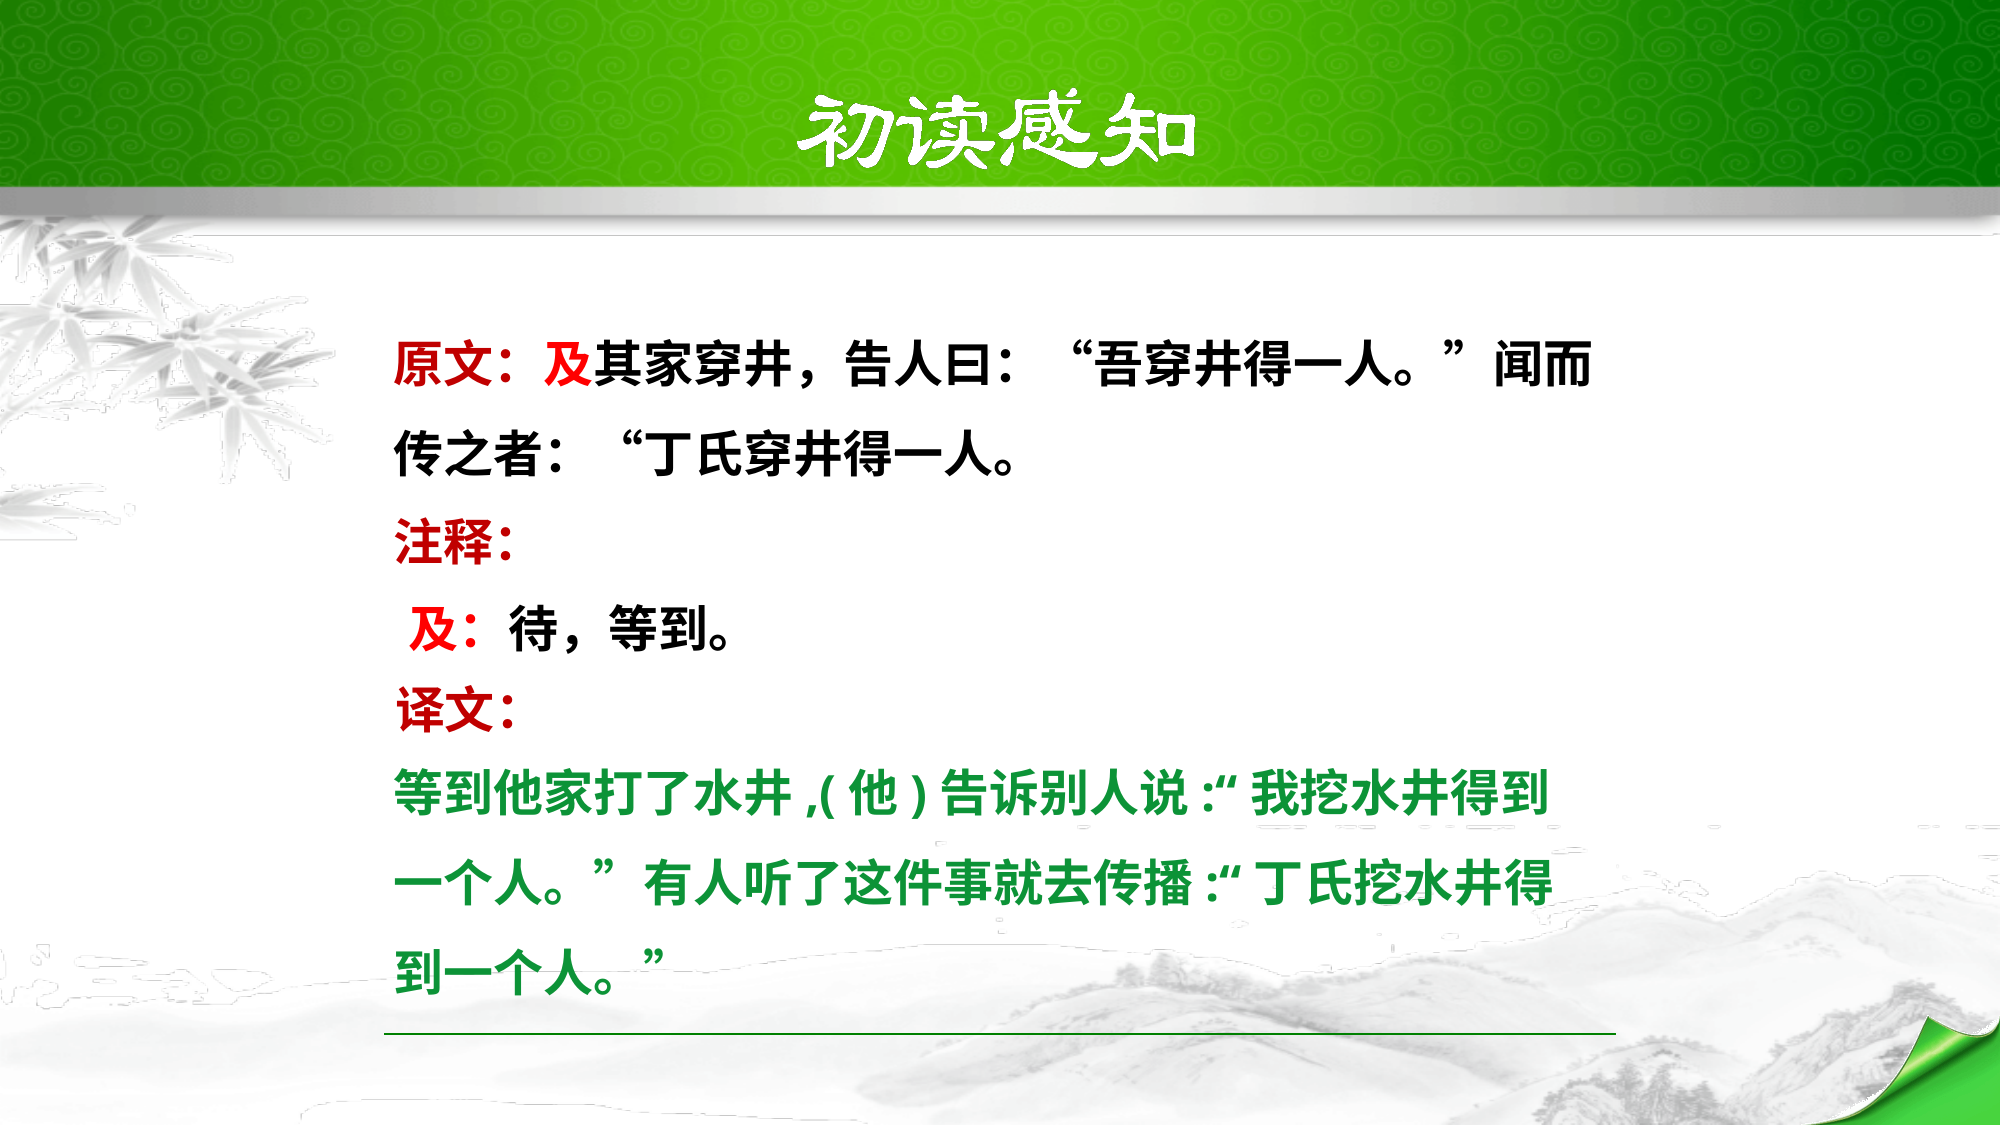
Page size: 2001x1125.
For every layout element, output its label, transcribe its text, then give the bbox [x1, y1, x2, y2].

picture [0, 0, 2000, 570]
text_box 译文： [380, 671, 561, 776]
picture [0, 779, 2000, 1125]
text_box 及：待，等到。 [394, 581, 1608, 666]
text_box 等到他家打了水井,(他)告诉别人说:“我挖水井得到一个人。”有人听了这件事就去传播:“丁氏挖水井得到一个人。” [561, 724, 1611, 776]
